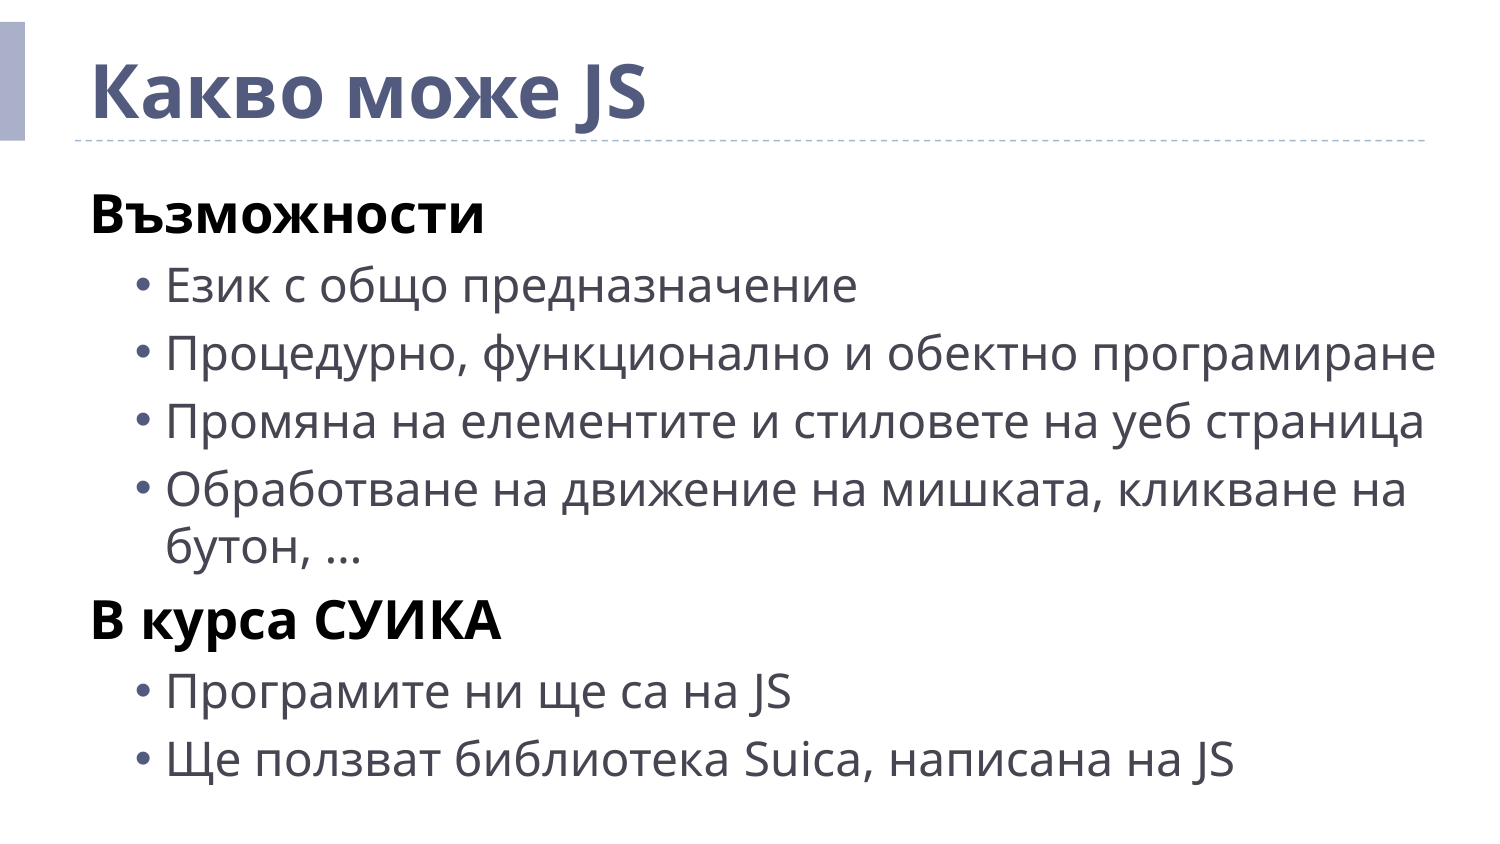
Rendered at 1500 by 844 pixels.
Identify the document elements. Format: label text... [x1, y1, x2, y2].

list Възможности Език с общо предназначение Процедурно, функционално и обектно програмиране Промяна на елементите и стиловете на уеб страница Обработване на движение на мишката, кликване на бутон, … В курса СУИКА Програмите ни ще са на JS Ще ползват библиотека Suica, написана на JS [75, 171, 1475, 835]
title Какво може JS [75, 18, 1475, 141]
